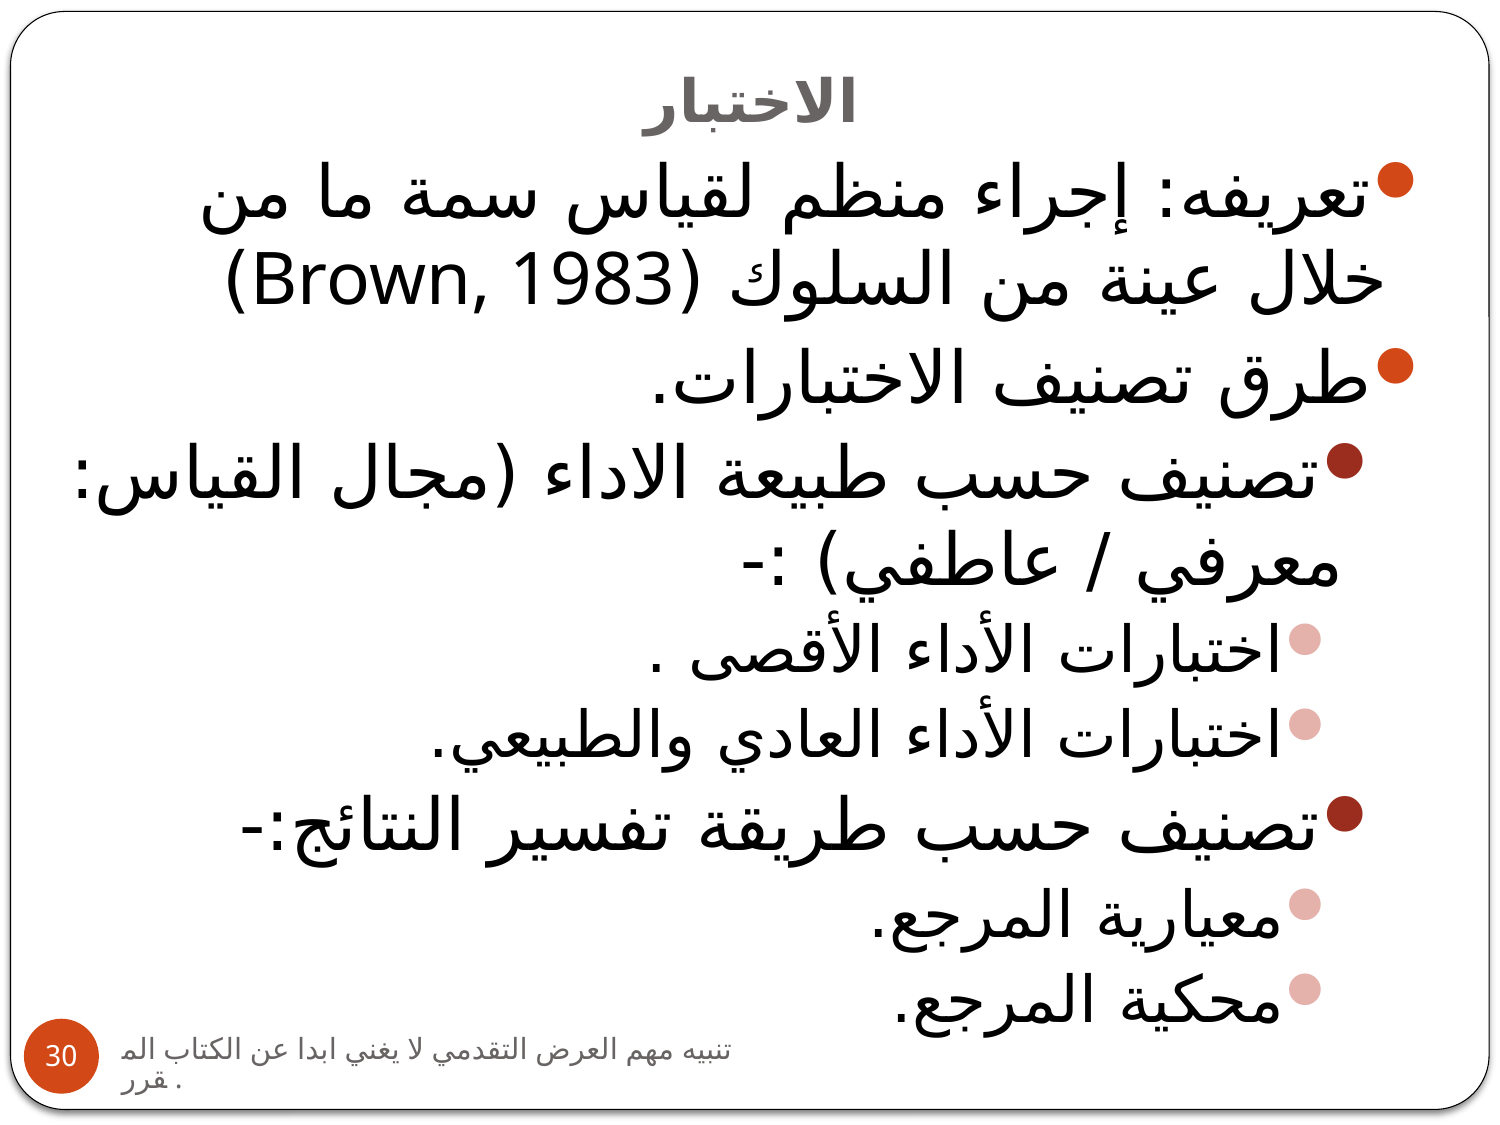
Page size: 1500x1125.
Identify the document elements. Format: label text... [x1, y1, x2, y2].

title الاختبار [76, 54, 1427, 137]
slide_number 30 [23, 1024, 99, 1094]
list تعريفه: إجراء منظم لقياس سمة ما من خلال عينة من السلوك (Brown, 1983) طرق تصنيف الاختبارات. تصنيف حسب طبيعة الاداء (مجال القياس: معرفي / عاطفي) :- اختبارات الأداء الأقصى . اختبارات الأداء العادي والطبيعي. تصنيف حسب طريقة تفسير النتائج:- معيارية المرجع. محكية المرجع. [41, 137, 1447, 1047]
footer تنبيه مهم العرض التقدمي لا يغني ابدا عن الكتاب المقرر. [150, 1047, 800, 1088]
